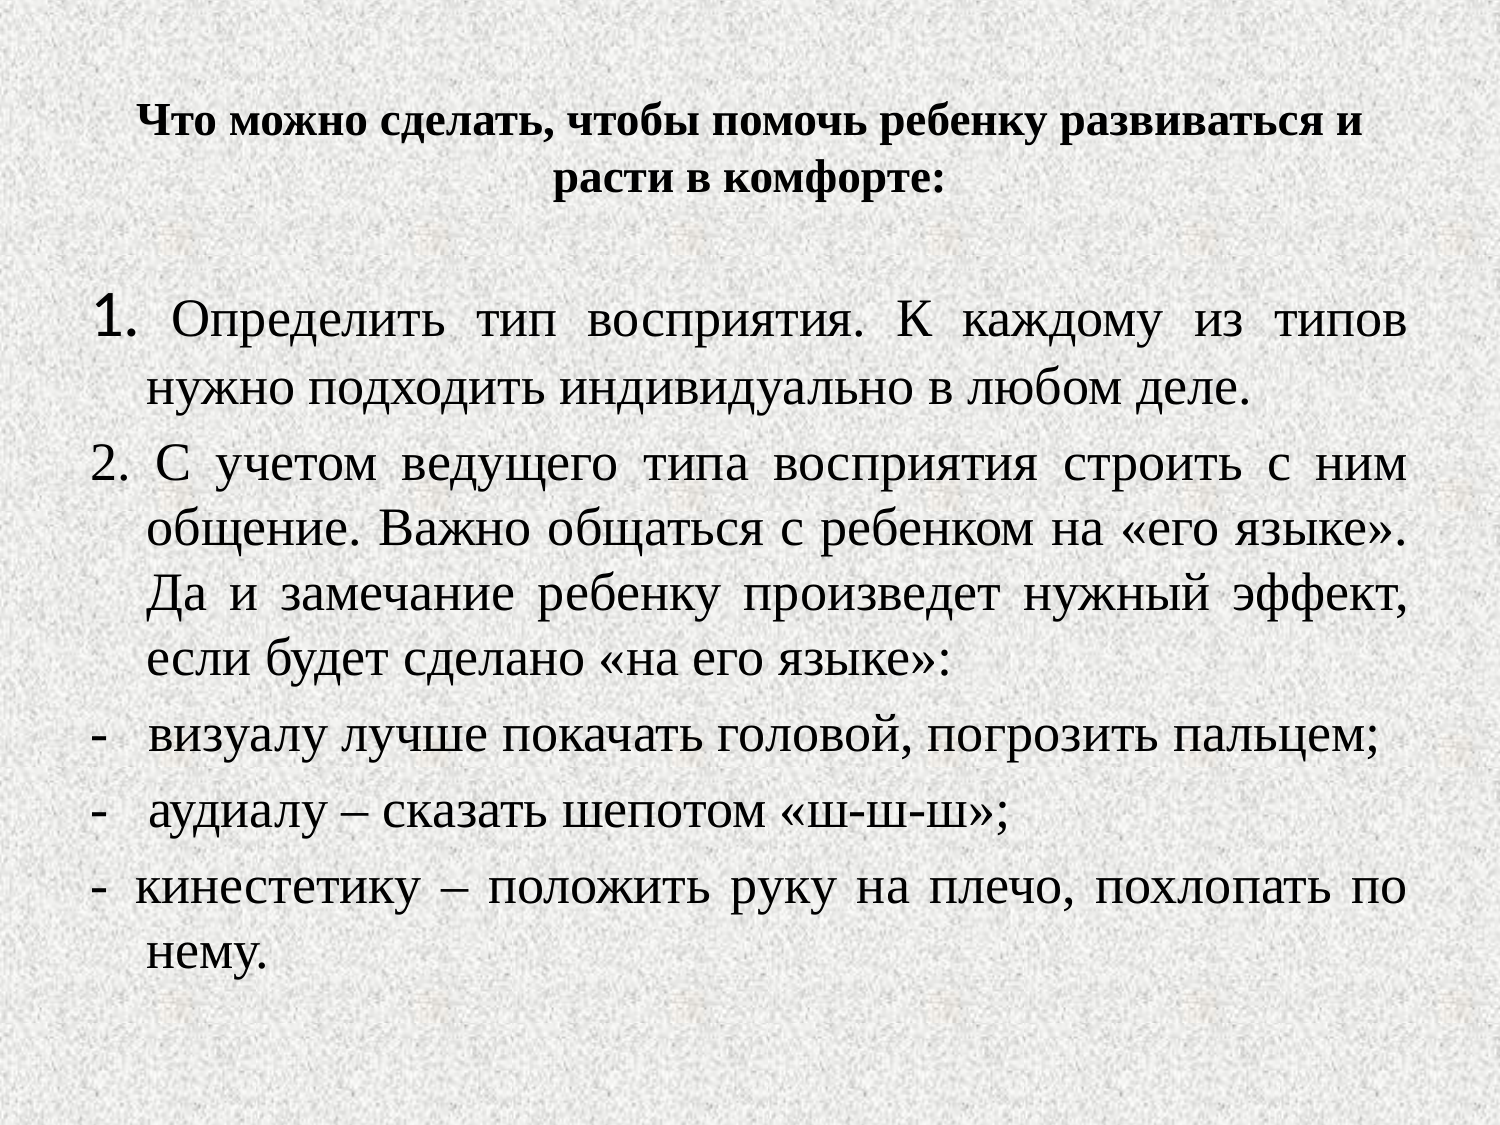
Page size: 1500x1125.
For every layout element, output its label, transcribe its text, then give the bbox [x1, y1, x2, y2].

list 1. Определить тип восприятия. К каждому из типов нужно подходить индивидуально в любом деле. 2. С учетом ведущего типа восприятия строить с ним общение. Важно общаться с ребенком на «его языке». Да и замечание ребенку произведет нужный эффект, если будет сделано «на его языке»: - визуалу лучше покачать головой, погрозить пальцем; - аудиалу – сказать шепотом «ш-ш-ш»; - кинестетику – положить руку на плечо, похлопать по нему. [75, 262, 1425, 1005]
title Что можно сделать, чтобы помочь ребенку развиваться и расти в комфорте: [75, 79, 1425, 262]
picture [0, 0, 1500, 1125]
